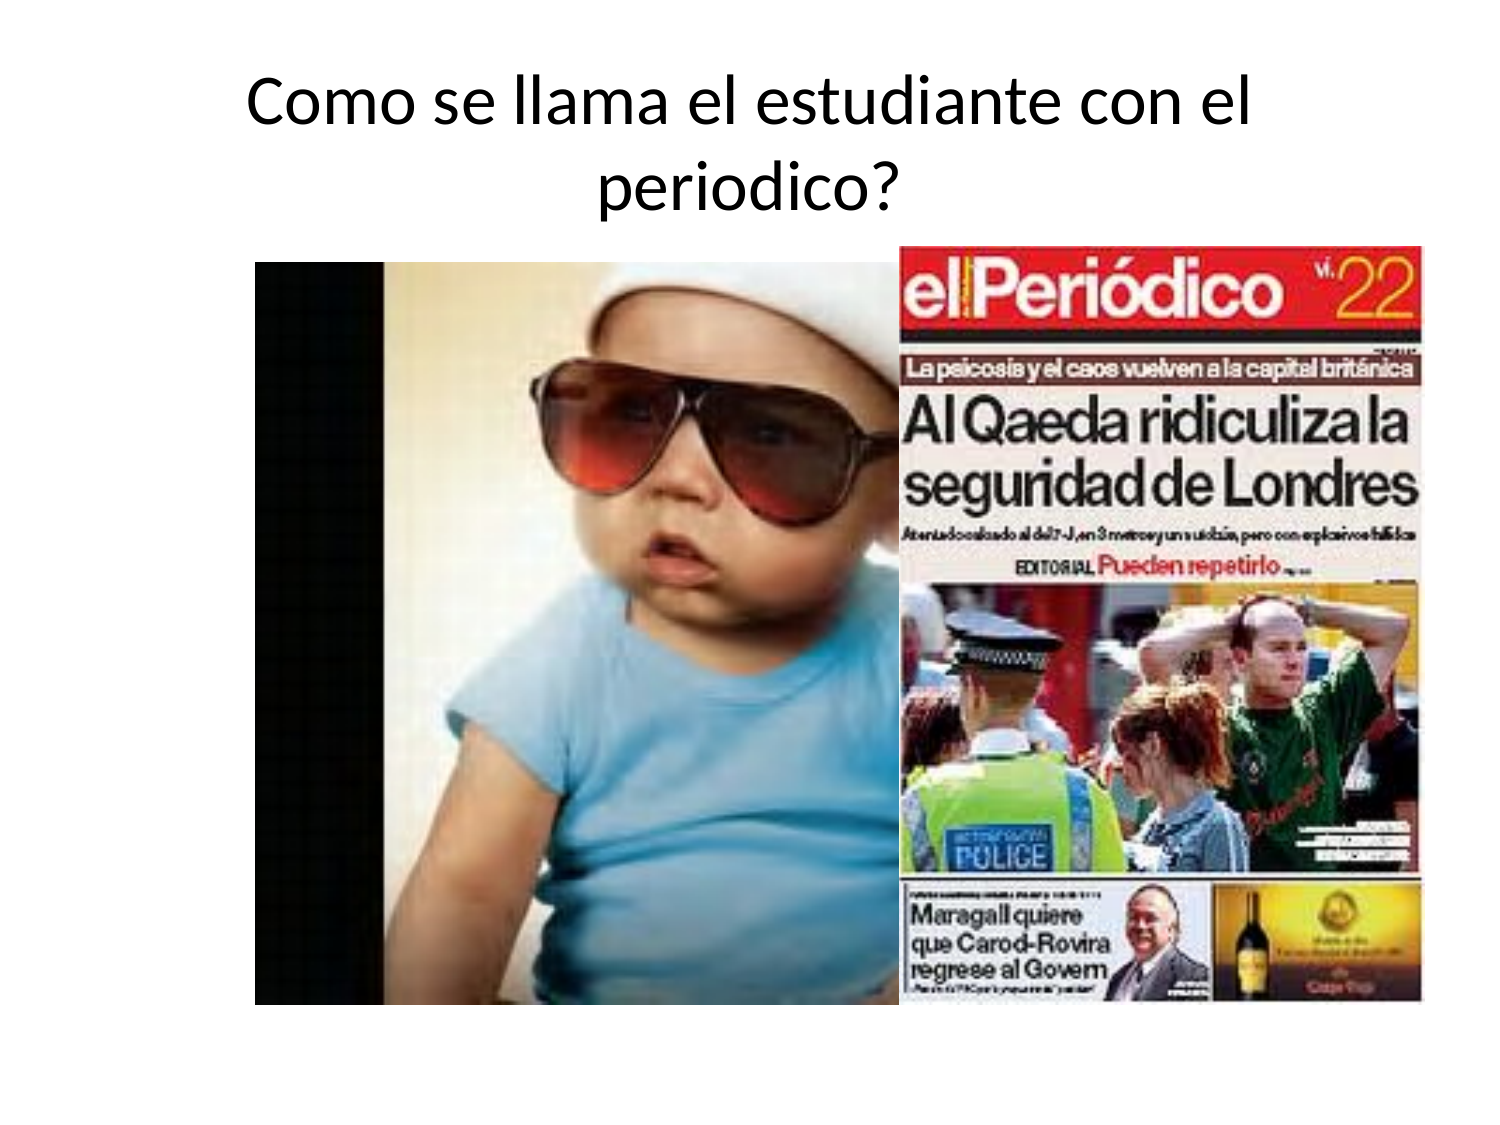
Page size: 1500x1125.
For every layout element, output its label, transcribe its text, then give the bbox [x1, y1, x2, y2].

picture [899, 246, 1426, 1006]
title Como se llama el estudiante con el periodico? [75, 45, 1425, 233]
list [74, 262, 894, 1006]
